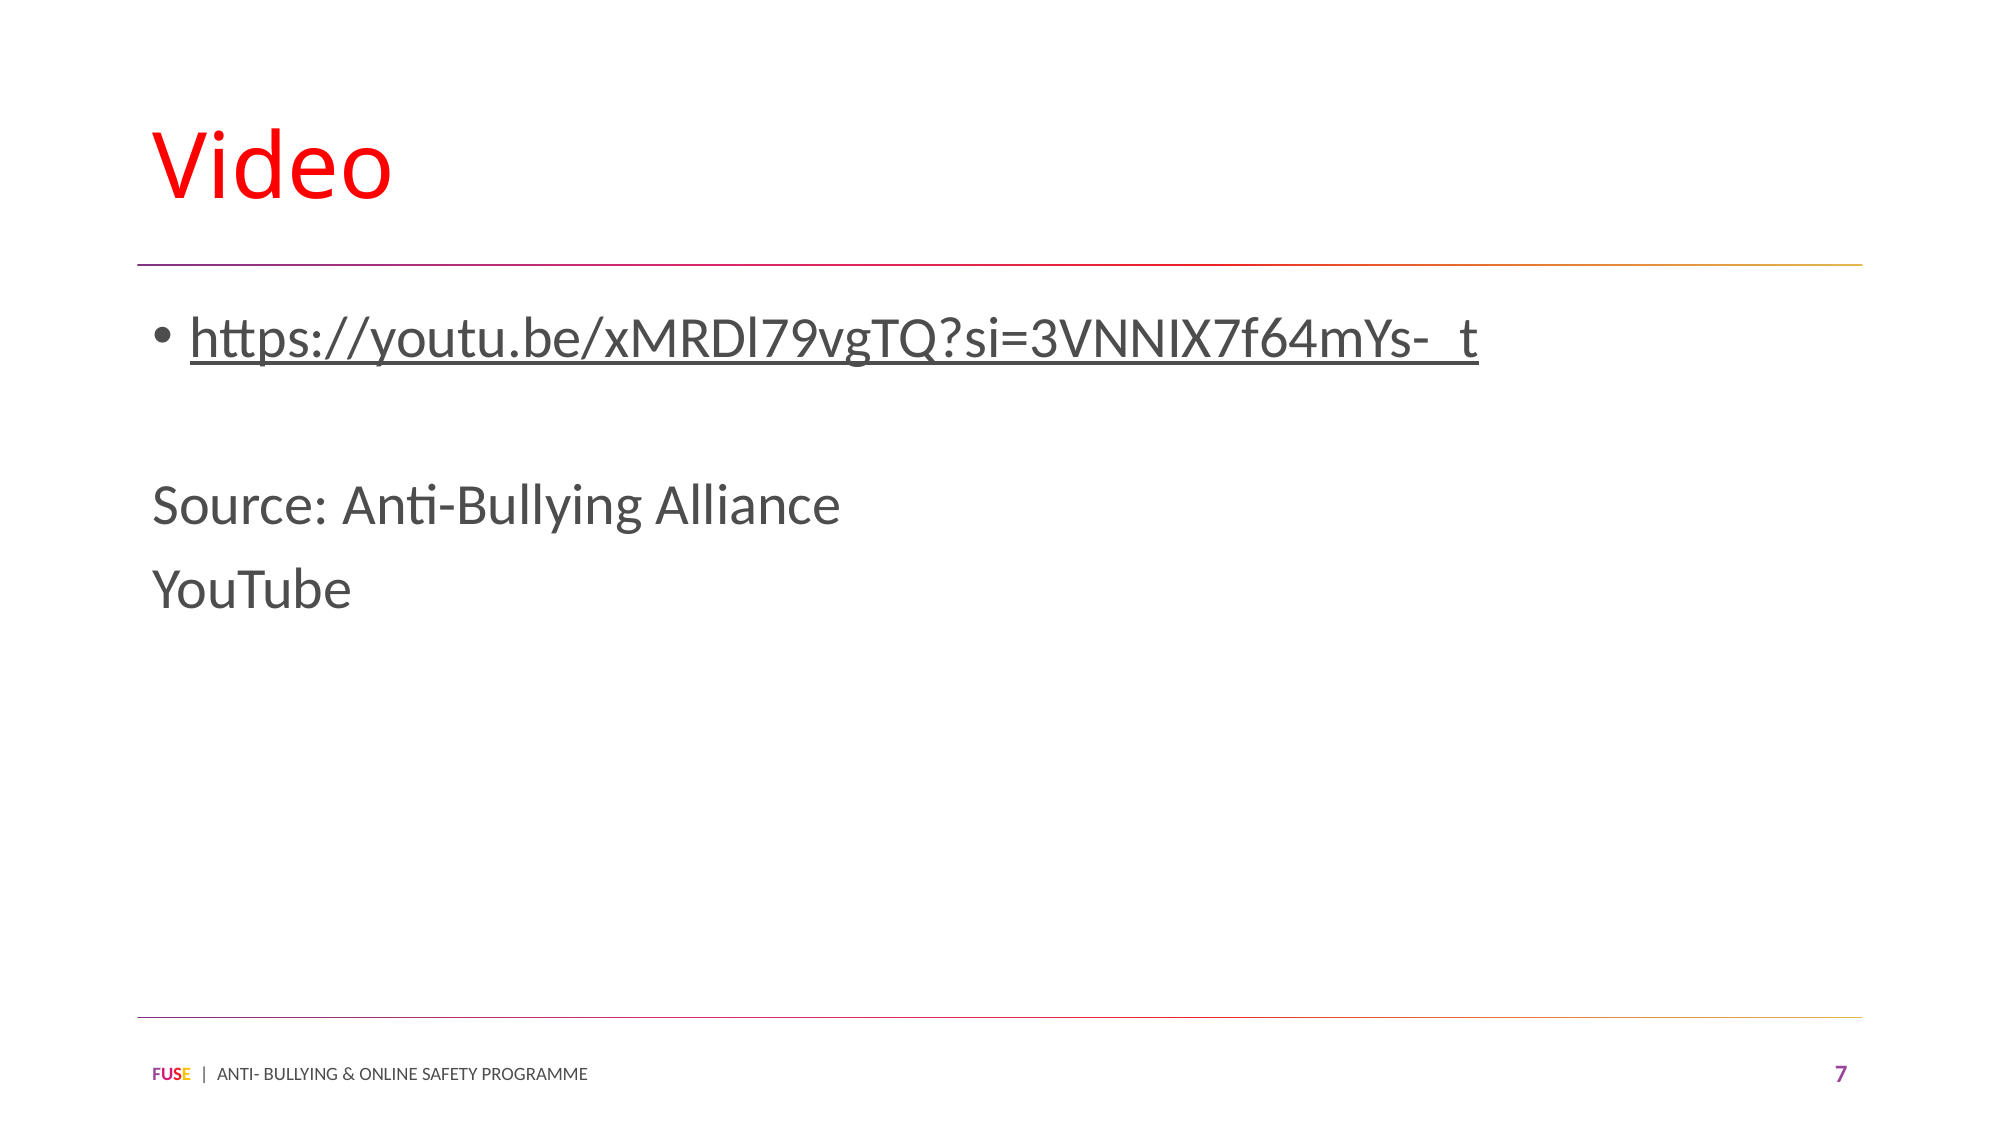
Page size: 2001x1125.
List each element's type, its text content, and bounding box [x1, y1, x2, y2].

list https://youtu.be/xMRDl79vgTQ?si=3VNNIX7f64mYs-_t Source: Anti-Bullying Alliance YouTube [137, 299, 1863, 994]
title Video [137, 59, 1863, 278]
slide_number 7 [1412, 1042, 1863, 1103]
footer FUSE | ANTI- BULLYING & ONLINE SAFETY PROGRAMME [137, 1042, 813, 1103]
